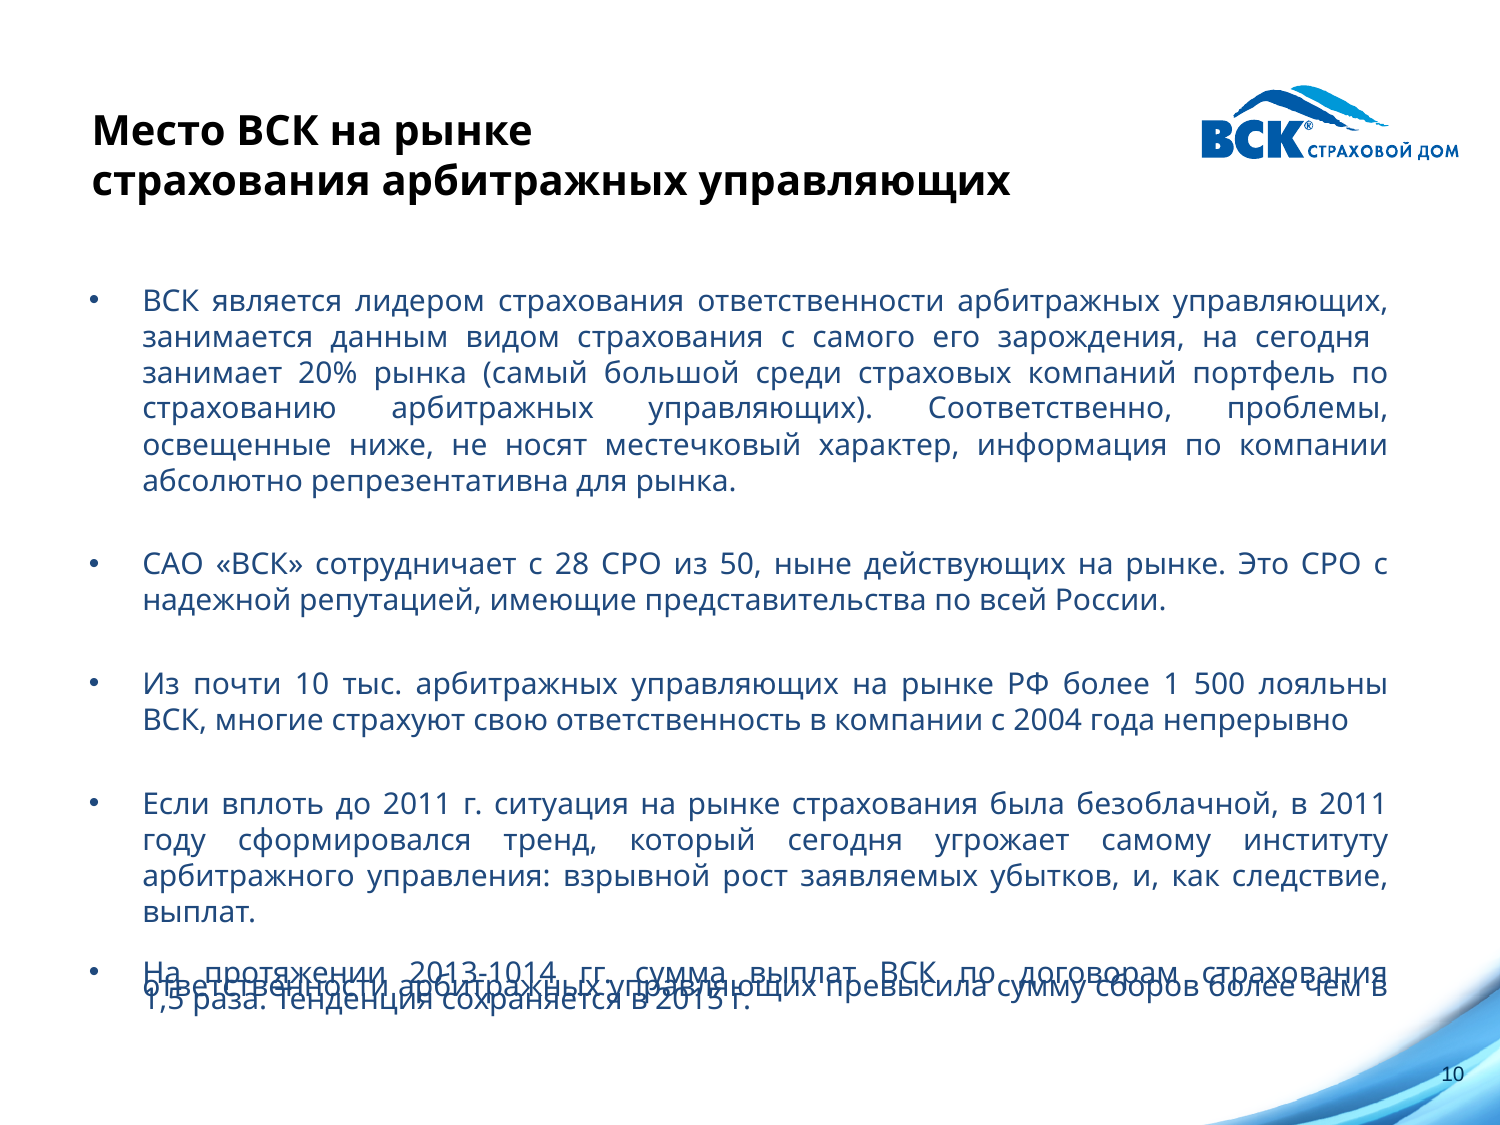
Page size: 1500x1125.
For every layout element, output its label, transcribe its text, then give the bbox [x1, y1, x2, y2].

picture [1197, 945, 1500, 1125]
list ВСК является лидером страхования ответственности арбитражных управляющих, занимается данным видом страхования с самого его зарождения, на сегодня занимает 20% рынка (самый большой среди страховых компаний портфель по страхованию арбитражных управляющих). Соответственно, проблемы, освещенные ниже, не носят местечковый характер, информация по компании абсолютно репрезентативна для рынка. САО «ВСК» сотрудничает с 28 СРО из 50, ныне действующих на рынке. Это СРО с надежной репутацией, имеющие представительства по всей России. Из почти 10 тыс. арбитражных управляющих на рынке РФ более 1 500 лояльны ВСК, многие страхуют свою ответственность в компании с 2004 года непрерывно Если вплоть до 2011 г. ситуация на рынке страхования была безоблачной, в 2011 году сформировался тренд, который сегодня угрожает самому институту арбитражного управления: взрывной рост заявляемых убытков, и, как следствие, выплат. На протяжении 2013-1014 гг. сумма выплат ВСК по договорам страхования ответственности арбитражных управляющих превысила сумму сборов более чем в 1,5 раза. Тенденция сохраняется в 2015 г. [73, 231, 1405, 1024]
slide_number 10 [1415, 1042, 1480, 1103]
title Место ВСК на рынке страхования арбитражных управляющих [76, 90, 1270, 218]
